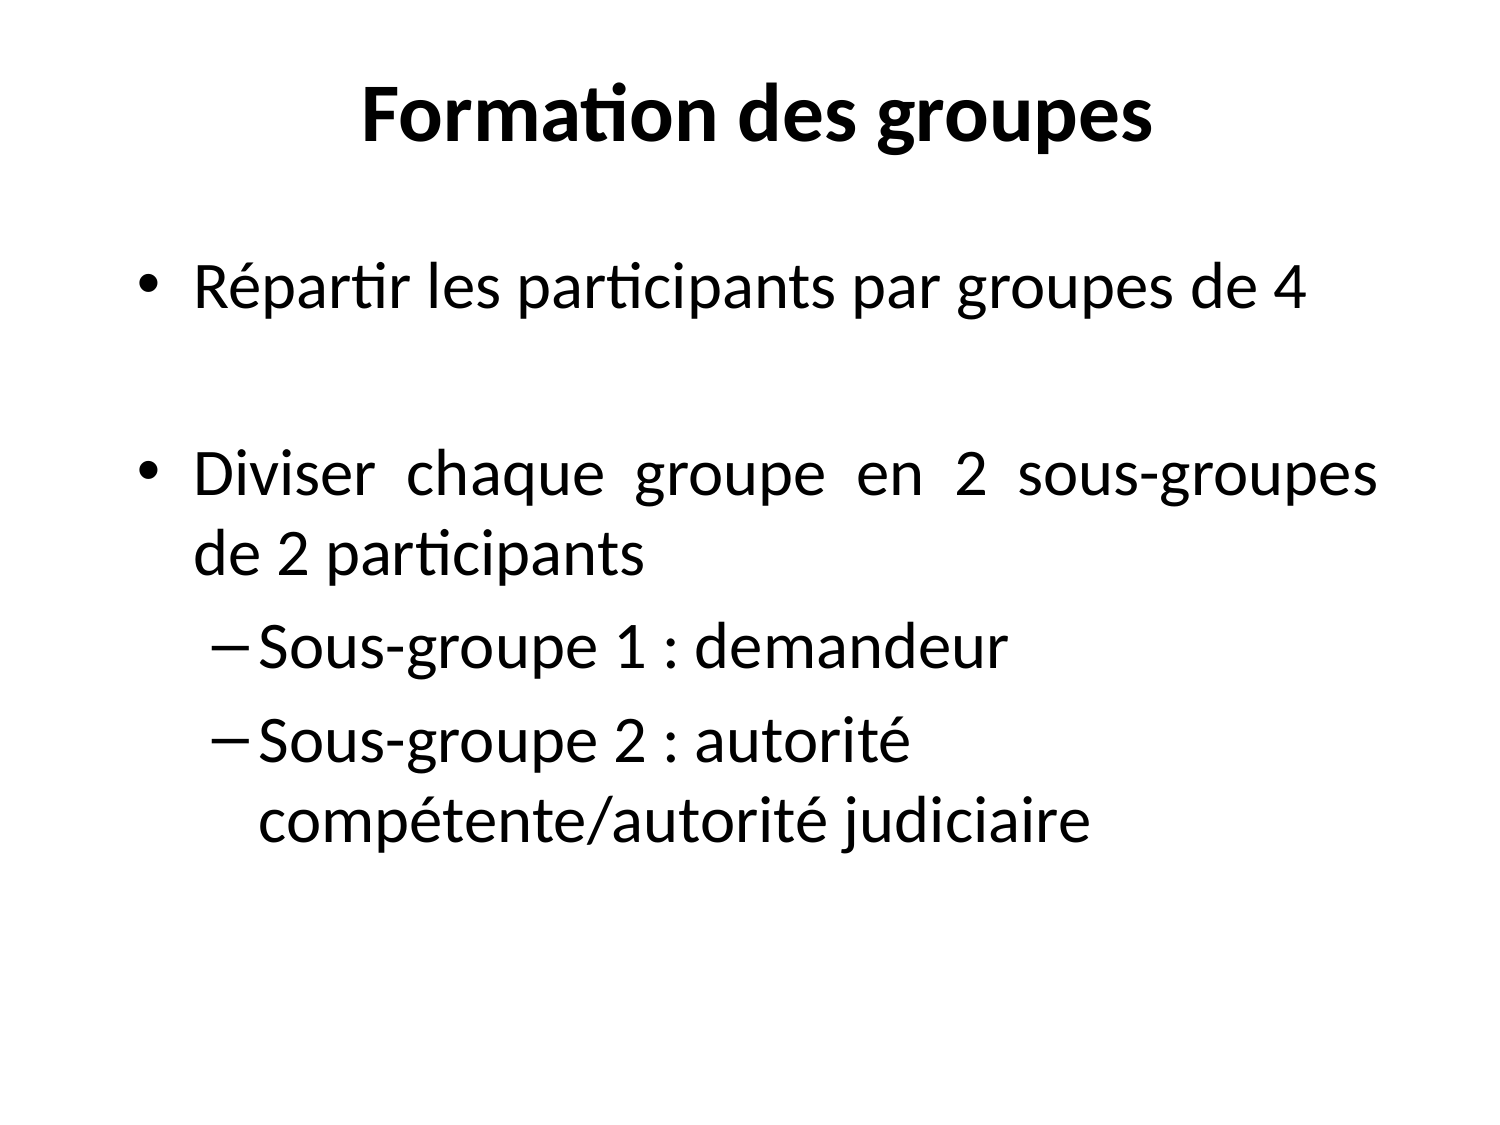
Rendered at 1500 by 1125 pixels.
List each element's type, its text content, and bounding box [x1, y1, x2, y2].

text_box Formation des groupes [83, 51, 1433, 239]
text_box Répartir les participants par groupes de 4 Diviser chaque groupe en 2 sous-groupes de 2 participants Sous-groupe 1 : demandeur Sous-groupe 2 : autorité compétente/autorité judiciaire [122, 239, 1394, 1125]
